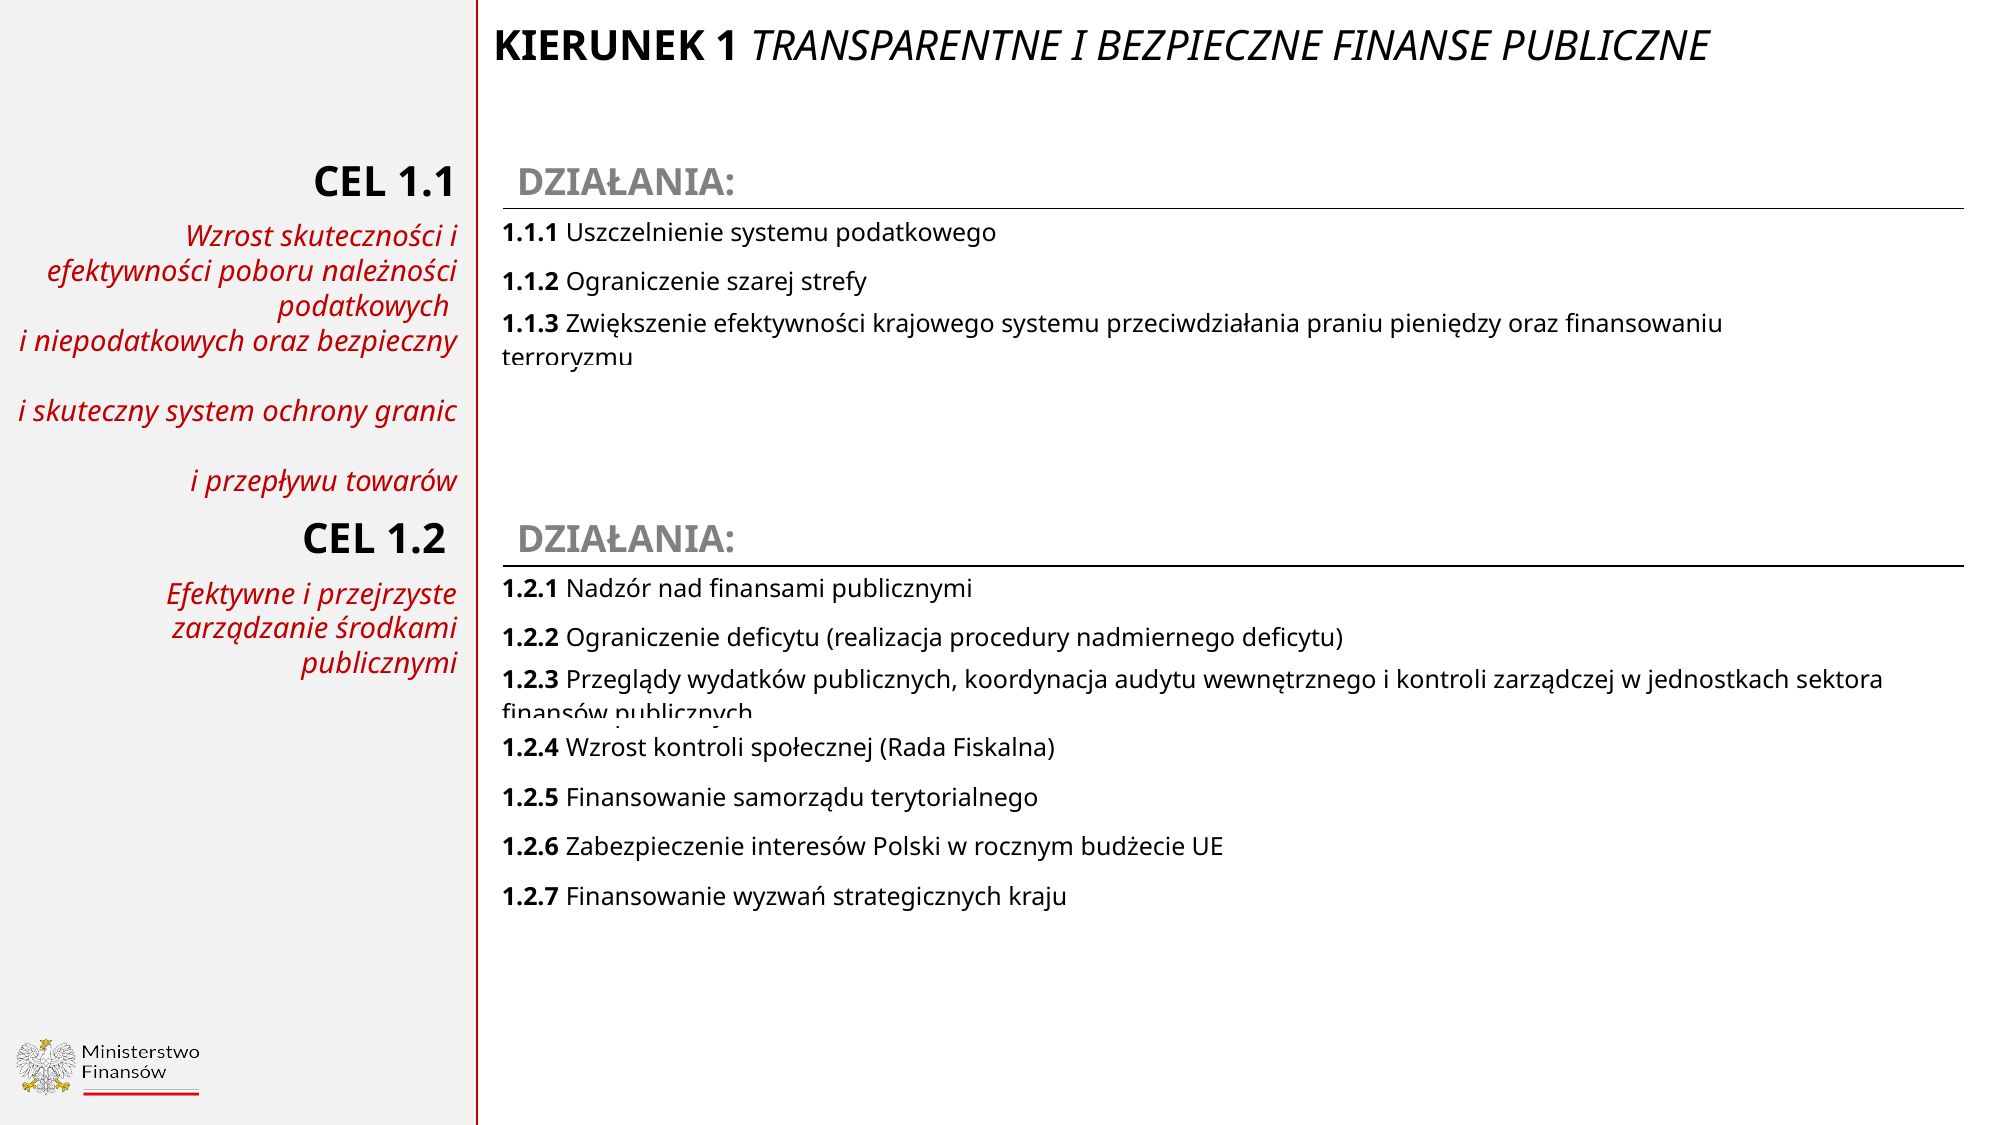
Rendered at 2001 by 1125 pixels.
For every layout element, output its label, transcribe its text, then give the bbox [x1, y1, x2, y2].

table_header 1.1.1 Uszczelnienie systemu podatkowego [497, 211, 1841, 252]
table_cell 1.2.3 Przeglądy wydatków publicznych, koordynacja audytu wewnętrznego i kontroli zarządczej w jednostkach sektora finansów publicznych [497, 666, 1961, 718]
table_cell 1.2.4 Wzrost kontroli społecznej (Rada Fiskalna) [497, 726, 1961, 767]
picture [0, 1025, 214, 1109]
table_header Działania: [503, 149, 1964, 208]
table_cell 1.2.5 Finansowanie samorządu terytorialnego [497, 776, 1961, 817]
table_cell 1.2.6 Zabezpieczenie interesów Polski w rocznym budżecie UE [497, 825, 1961, 867]
table_cell 1.1.3 Zwiększenie efektywności krajowego systemu przeciwdziałania praniu pieniędzy oraz finansowaniu terroryzmu [497, 310, 1841, 365]
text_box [0, 0, 479, 1125]
table_header 1.2.1 Nadzór nad finansami publicznymi [497, 567, 1961, 612]
table_cell 1.2.7 Finansowanie wyzwań strategicznych kraju [497, 875, 1961, 919]
text_box Kierunek 1 Transparentne i bezpieczne finanse publiczne [479, 11, 1961, 77]
table_cell 1.2.2 Ograniczenie deficytu (realizacja procedury nadmiernego deficytu) [497, 613, 1961, 658]
table_header Działania: [503, 506, 1964, 565]
table_cell 1.1.2 Ograniczenie szarej strefy [497, 260, 1841, 302]
